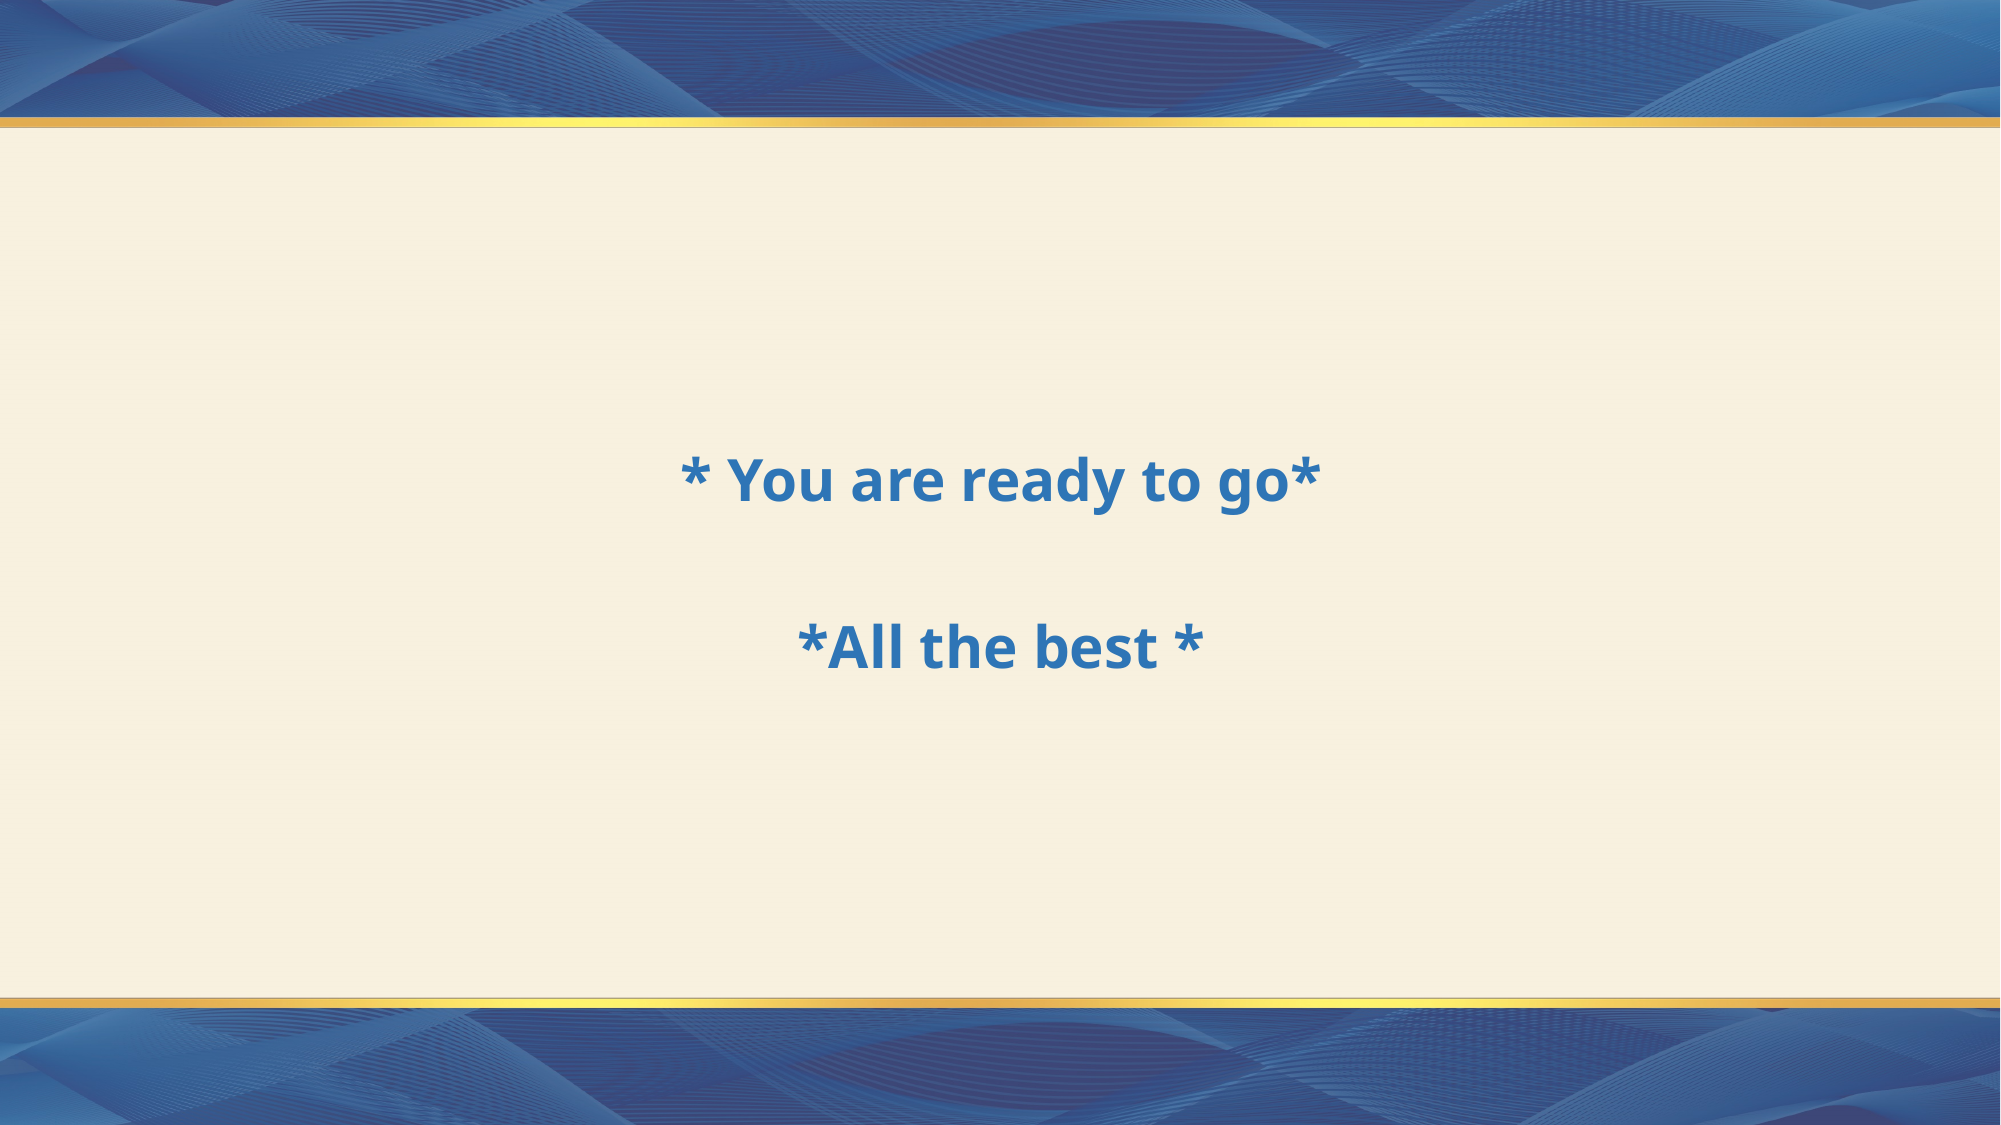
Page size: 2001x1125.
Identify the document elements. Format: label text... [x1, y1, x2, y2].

picture [0, 0, 2001, 1125]
list * You are ready to go* *All the best * [101, 185, 1902, 936]
